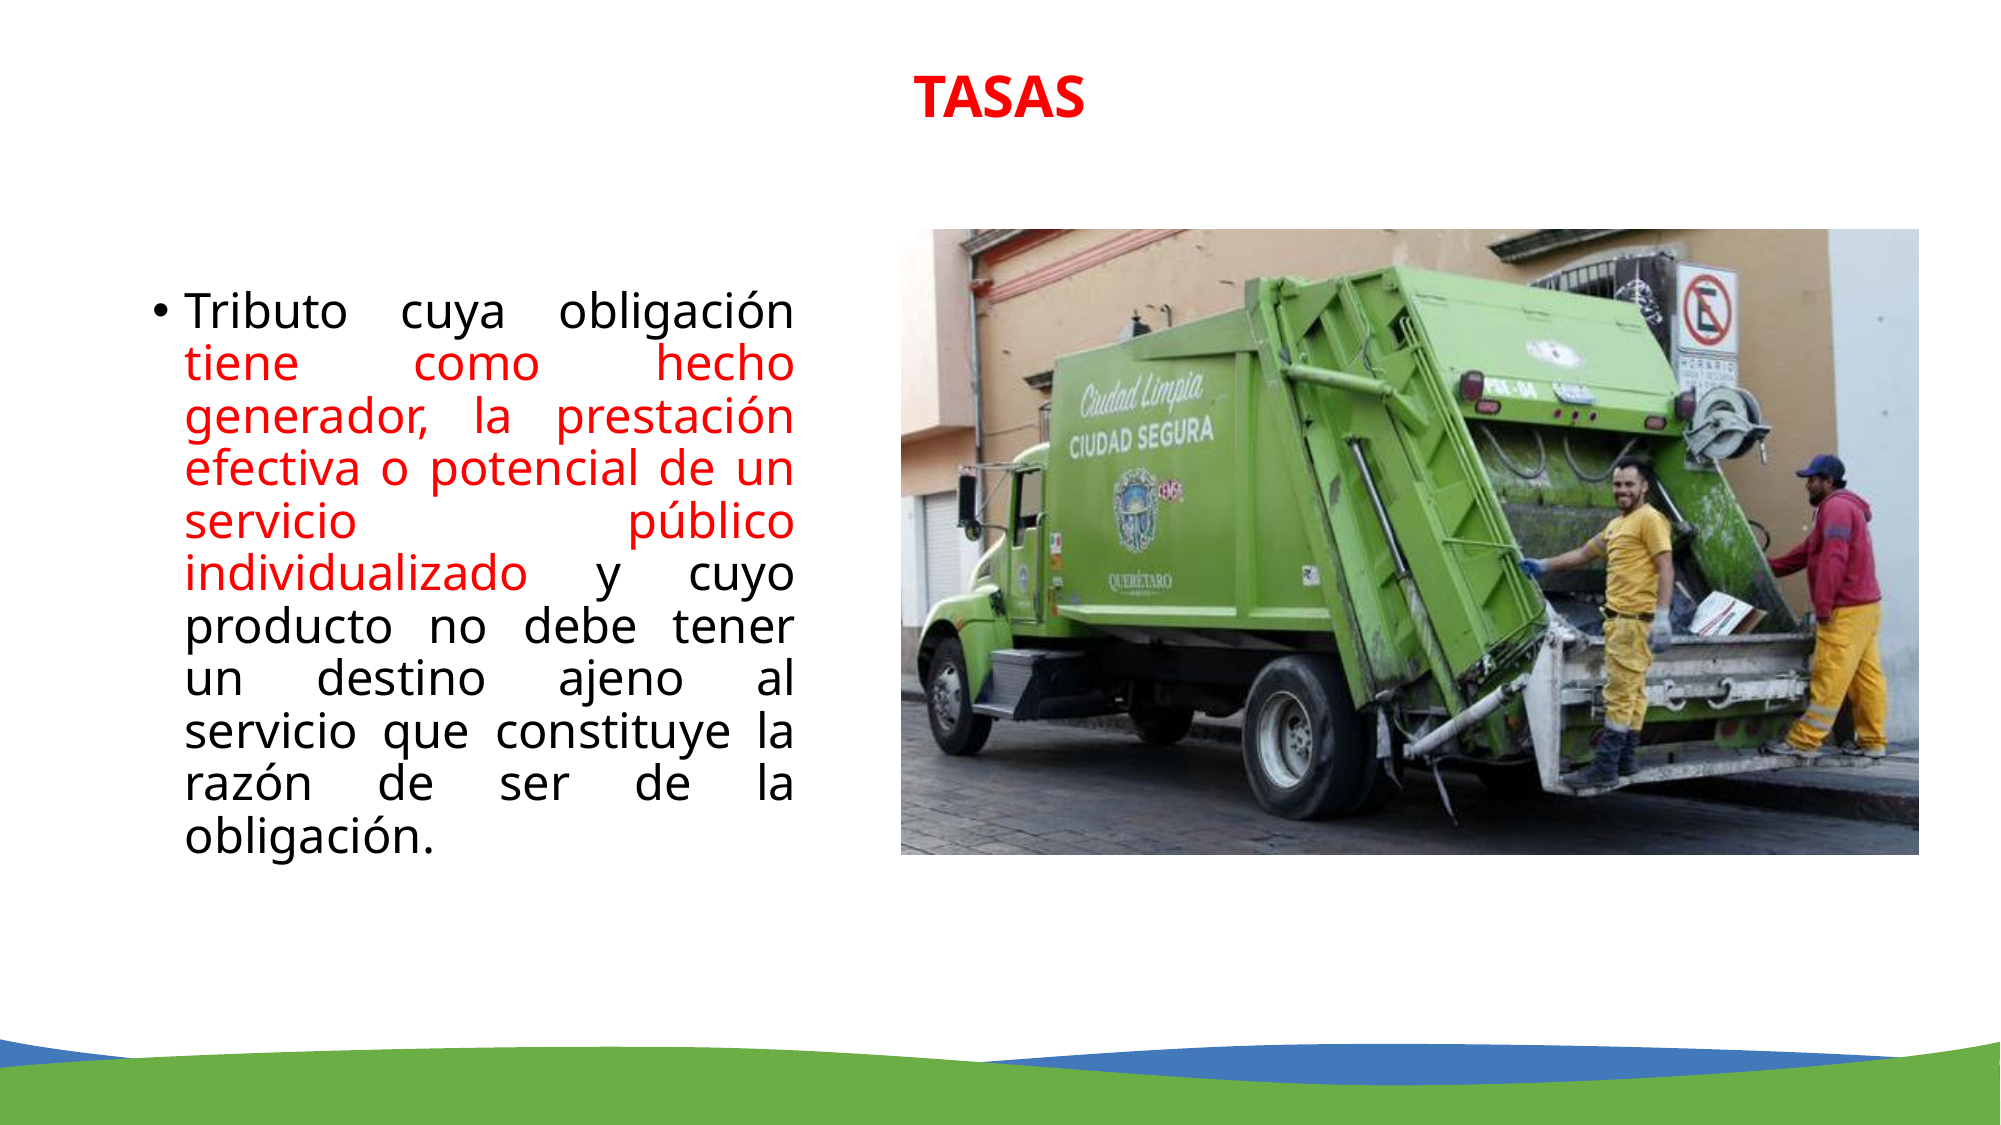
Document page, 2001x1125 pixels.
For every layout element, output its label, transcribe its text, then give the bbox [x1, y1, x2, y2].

list Tributo cuya obligación tiene como hecho generador, la prestación efectiva o potencial de un servicio público individualizado y cuyo producto no debe tener un destino ajeno al servicio que constituye la razón de ser de la obligación. [137, 212, 812, 873]
picture [901, 229, 1919, 855]
title TASAS [137, 59, 1863, 139]
